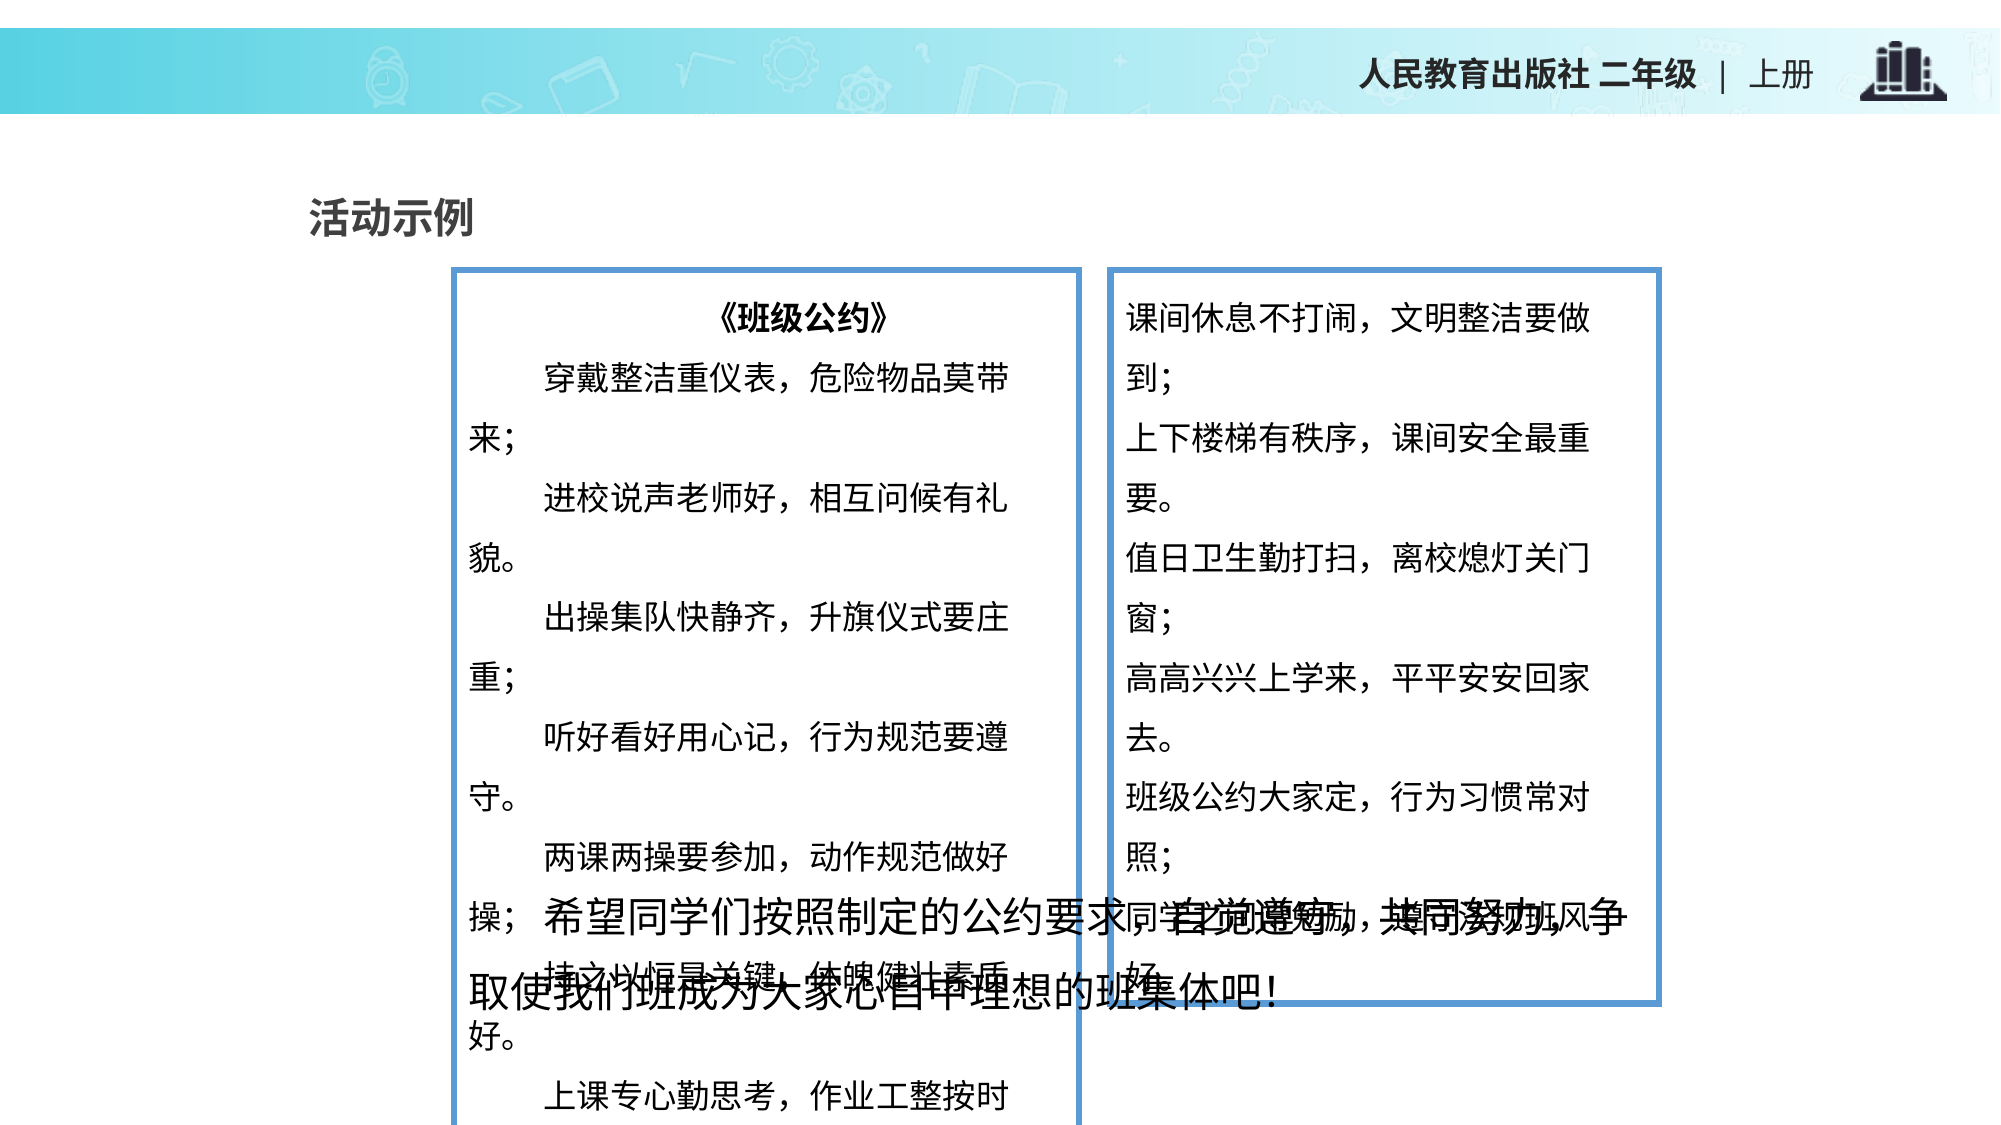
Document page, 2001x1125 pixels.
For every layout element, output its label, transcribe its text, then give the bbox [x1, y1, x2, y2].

text_box 活动示例 [293, 184, 491, 250]
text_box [454, 269, 1660, 831]
text_box 希望同学们按照制定的公约要求，自觉遵守，共同努力，争取使我们班成为大家心目中理想的班集体吧！ [454, 858, 1660, 1024]
picture [366, 31, 2000, 117]
